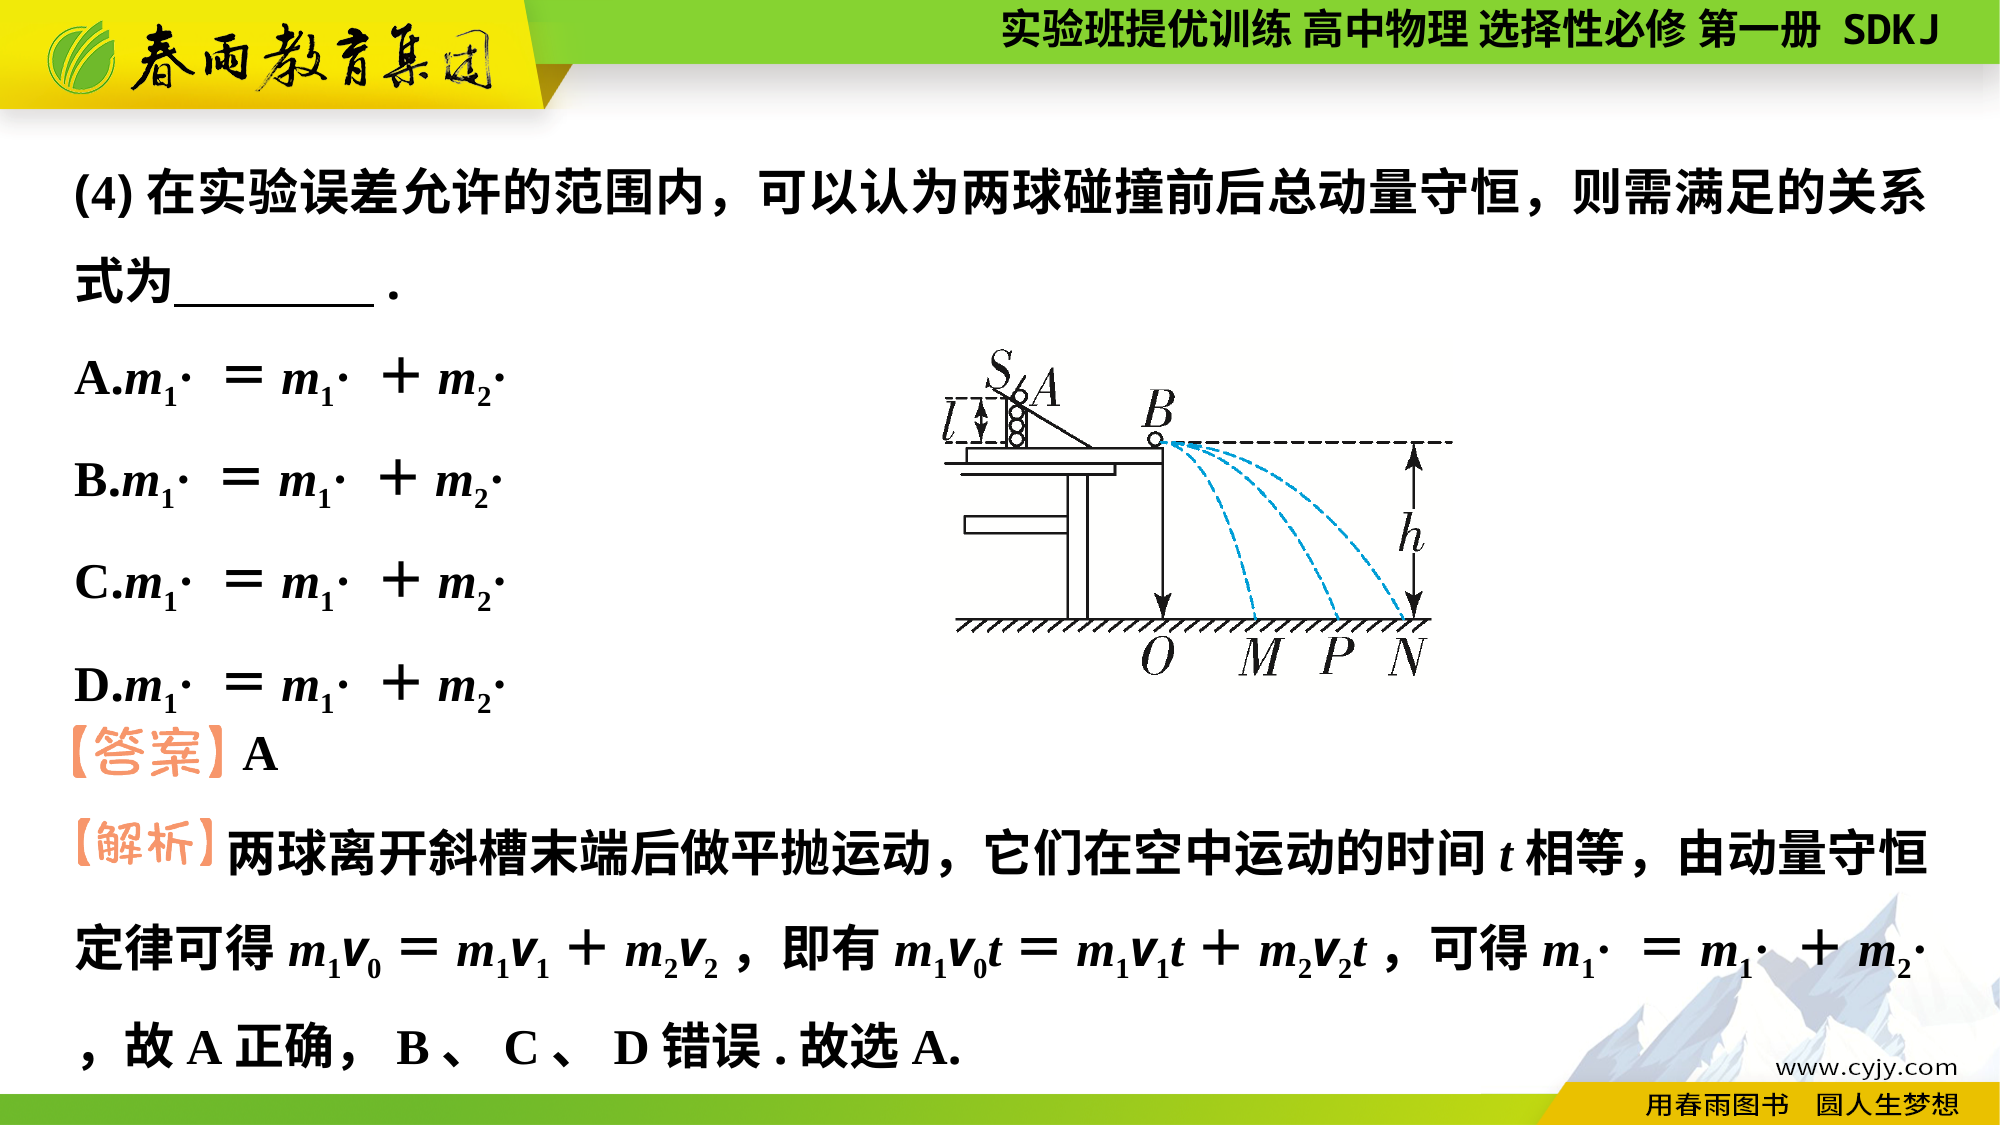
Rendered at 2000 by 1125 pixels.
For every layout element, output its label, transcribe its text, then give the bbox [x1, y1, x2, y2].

picture [0, 0, 2000, 1125]
text_box A [227, 713, 294, 789]
